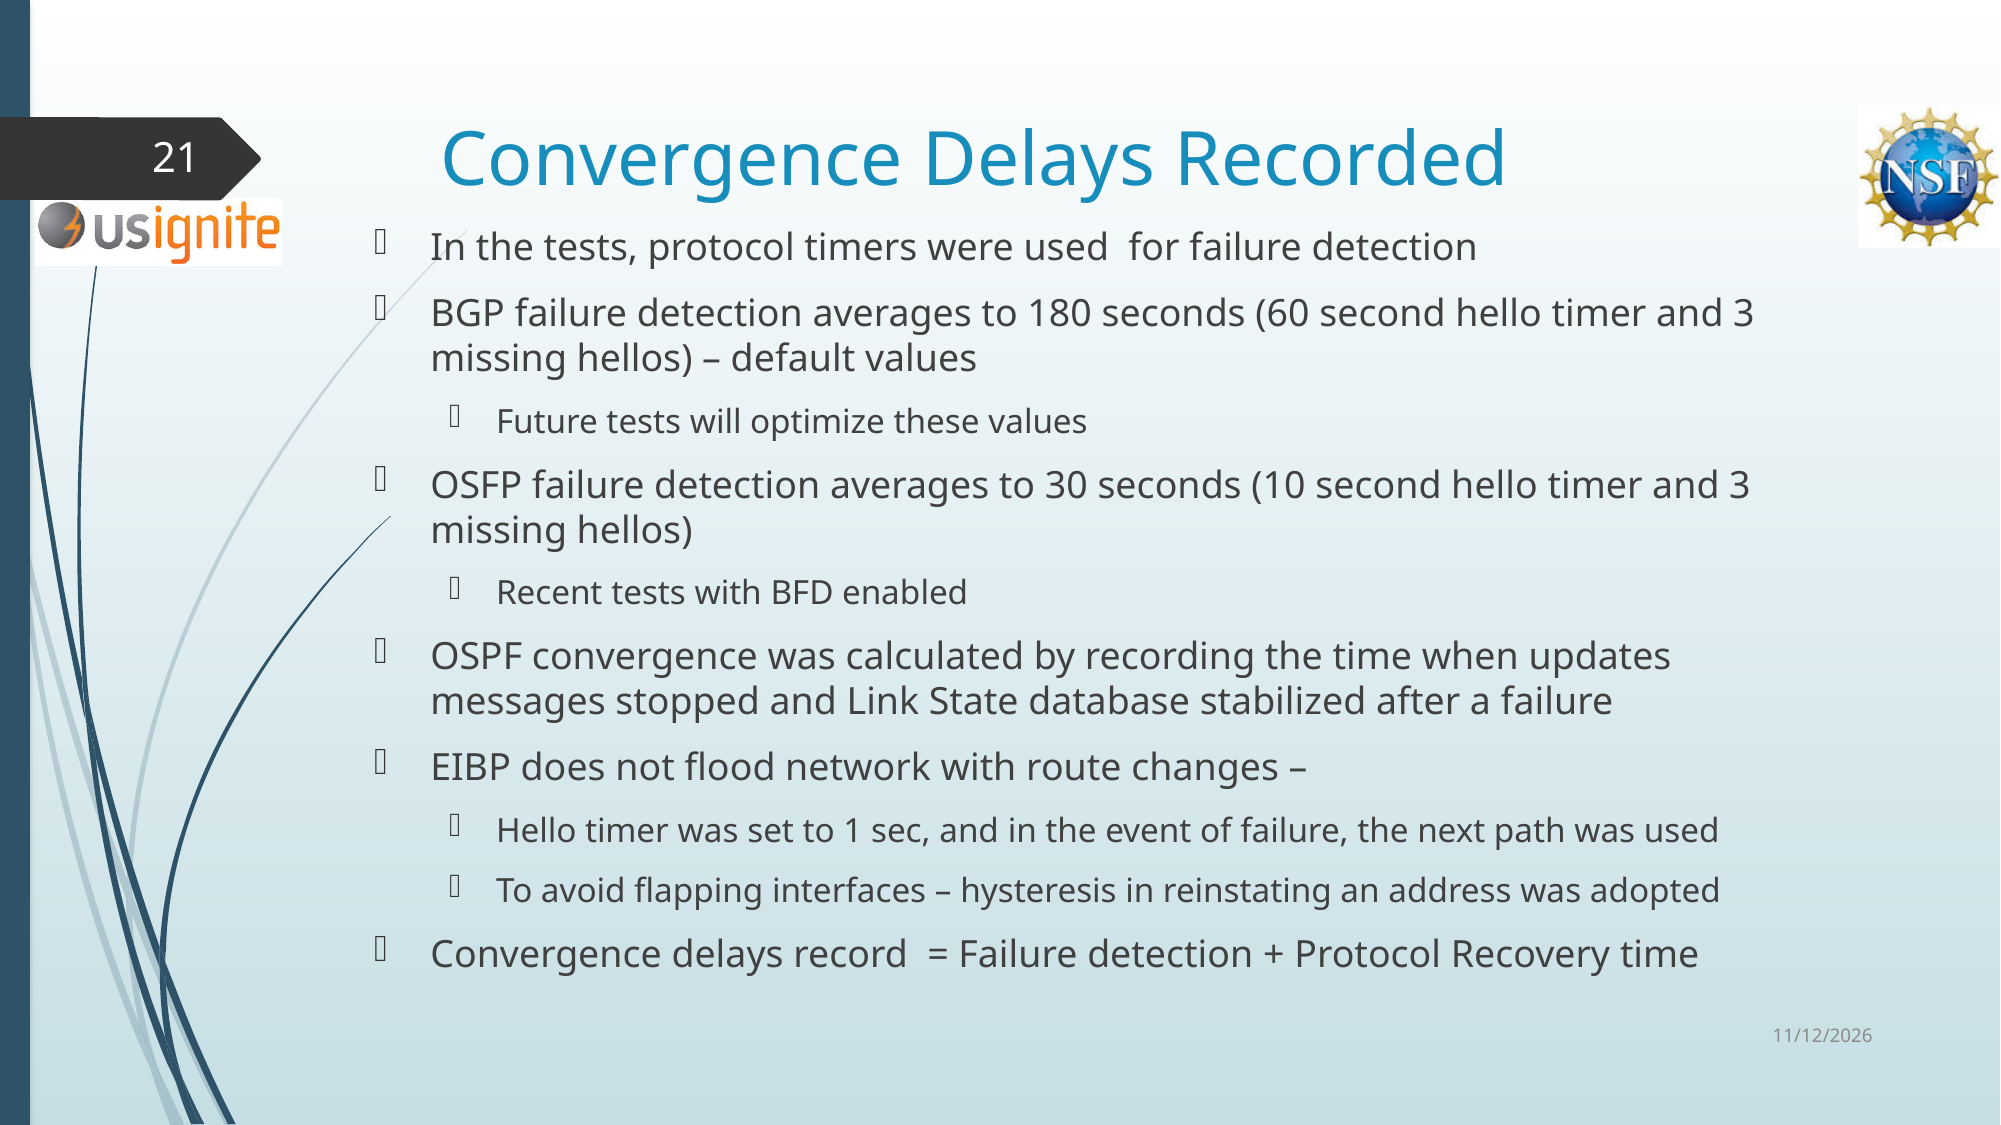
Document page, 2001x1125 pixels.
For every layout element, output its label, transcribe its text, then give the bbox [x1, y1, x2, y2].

title Convergence Delays Recorded [425, 102, 1888, 255]
list In the tests, protocol timers were used for failure detection BGP failure detection averages to 180 seconds (60 second hello timer and 3 missing hellos) – default values Future tests will optimize these values OSFP failure detection averages to 30 seconds (10 second hello timer and 3 missing hellos) Recent tests with BFD enabled OSPF convergence was calculated by recording the time when updates messages stopped and Link State database stabilized after a failure EIBP does not flood network with route changes – Hello timer was set to 1 sec, and in the event of failure, the next path was used To avoid flapping interfaces – hysteresis in reinstating an address was adopted Convergence delays record = Failure detection + Protocol Recovery time [359, 215, 1822, 1050]
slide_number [1699, 1005, 1888, 1067]
picture [35, 198, 282, 266]
slide_number 21 [87, 129, 216, 190]
picture [1888, 105, 2000, 248]
